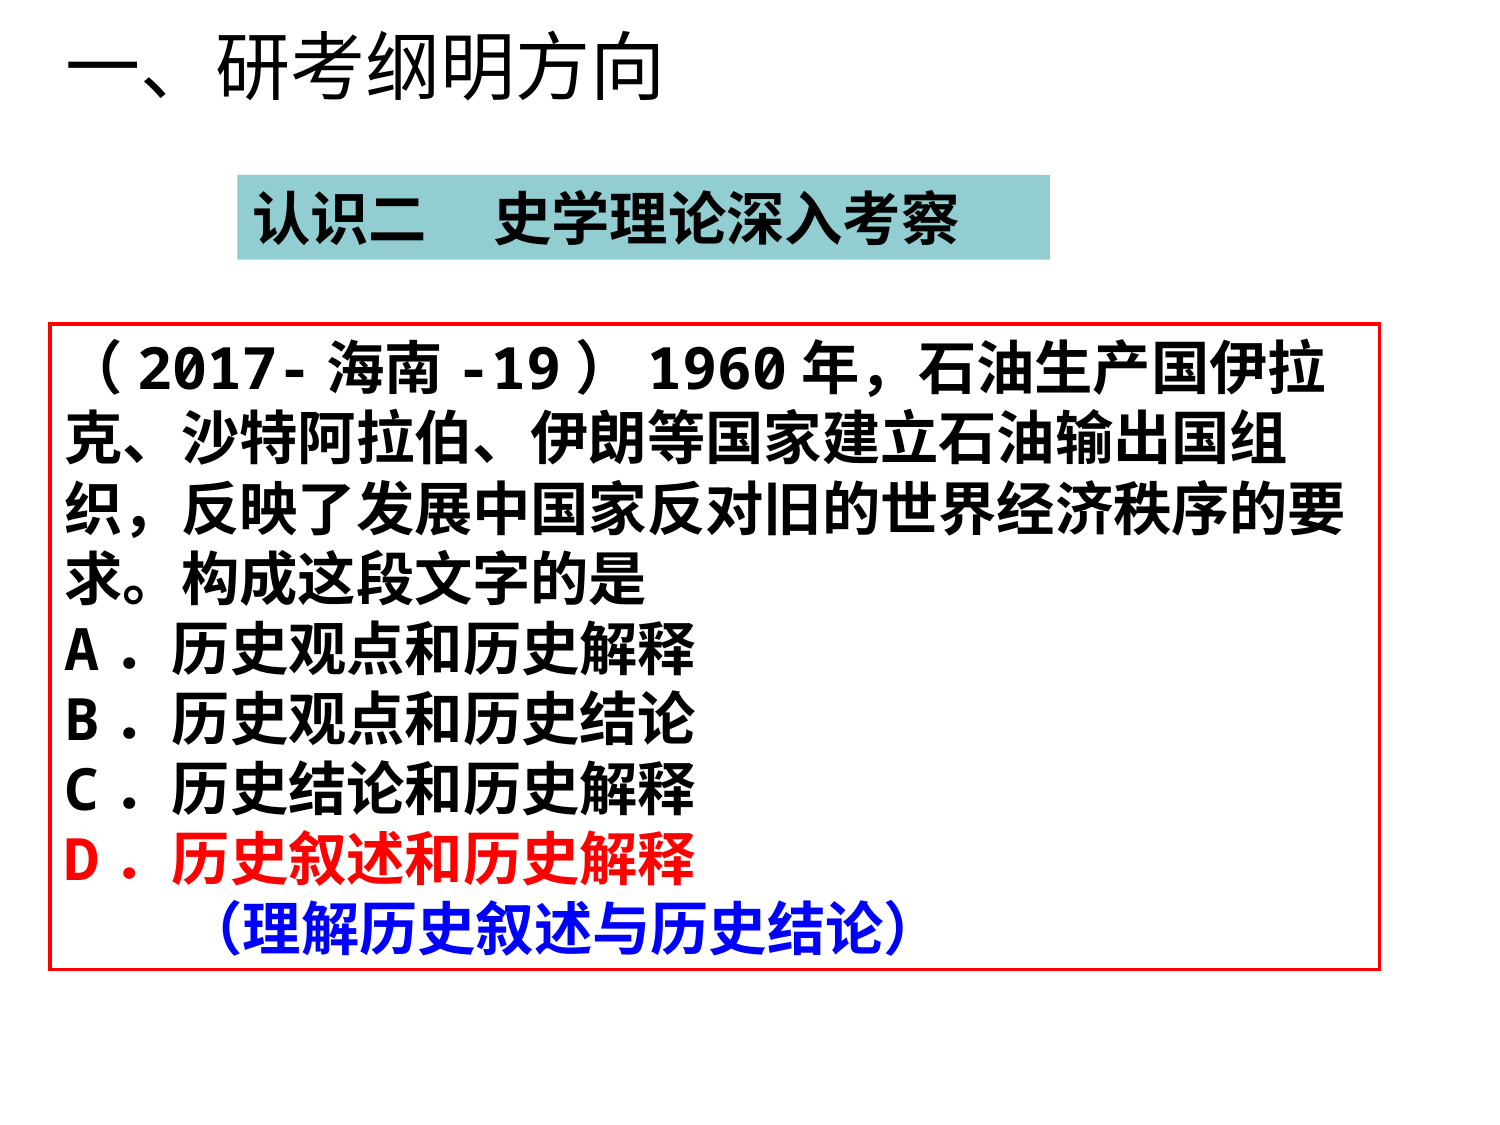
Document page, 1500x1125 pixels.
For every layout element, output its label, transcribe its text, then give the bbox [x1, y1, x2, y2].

text_box 认识二 史学理论深入考察 [237, 174, 1050, 260]
text_box （2017-海南-19）1960年，石油生产国伊拉克、沙特阿拉伯、伊朗等国家建立石油输出国组织，反映了发展中国家反对旧的世界经济秩序的要求。构成这段文字的是 A．历史观点和历史解释 B．历史观点和历史结论 C．历史结论和历史解释 D．历史叙述和历史解释 （理解历史叙述与历史结论） [50, 323, 1380, 970]
text_box 一、研考纲明方向 [51, 12, 698, 118]
